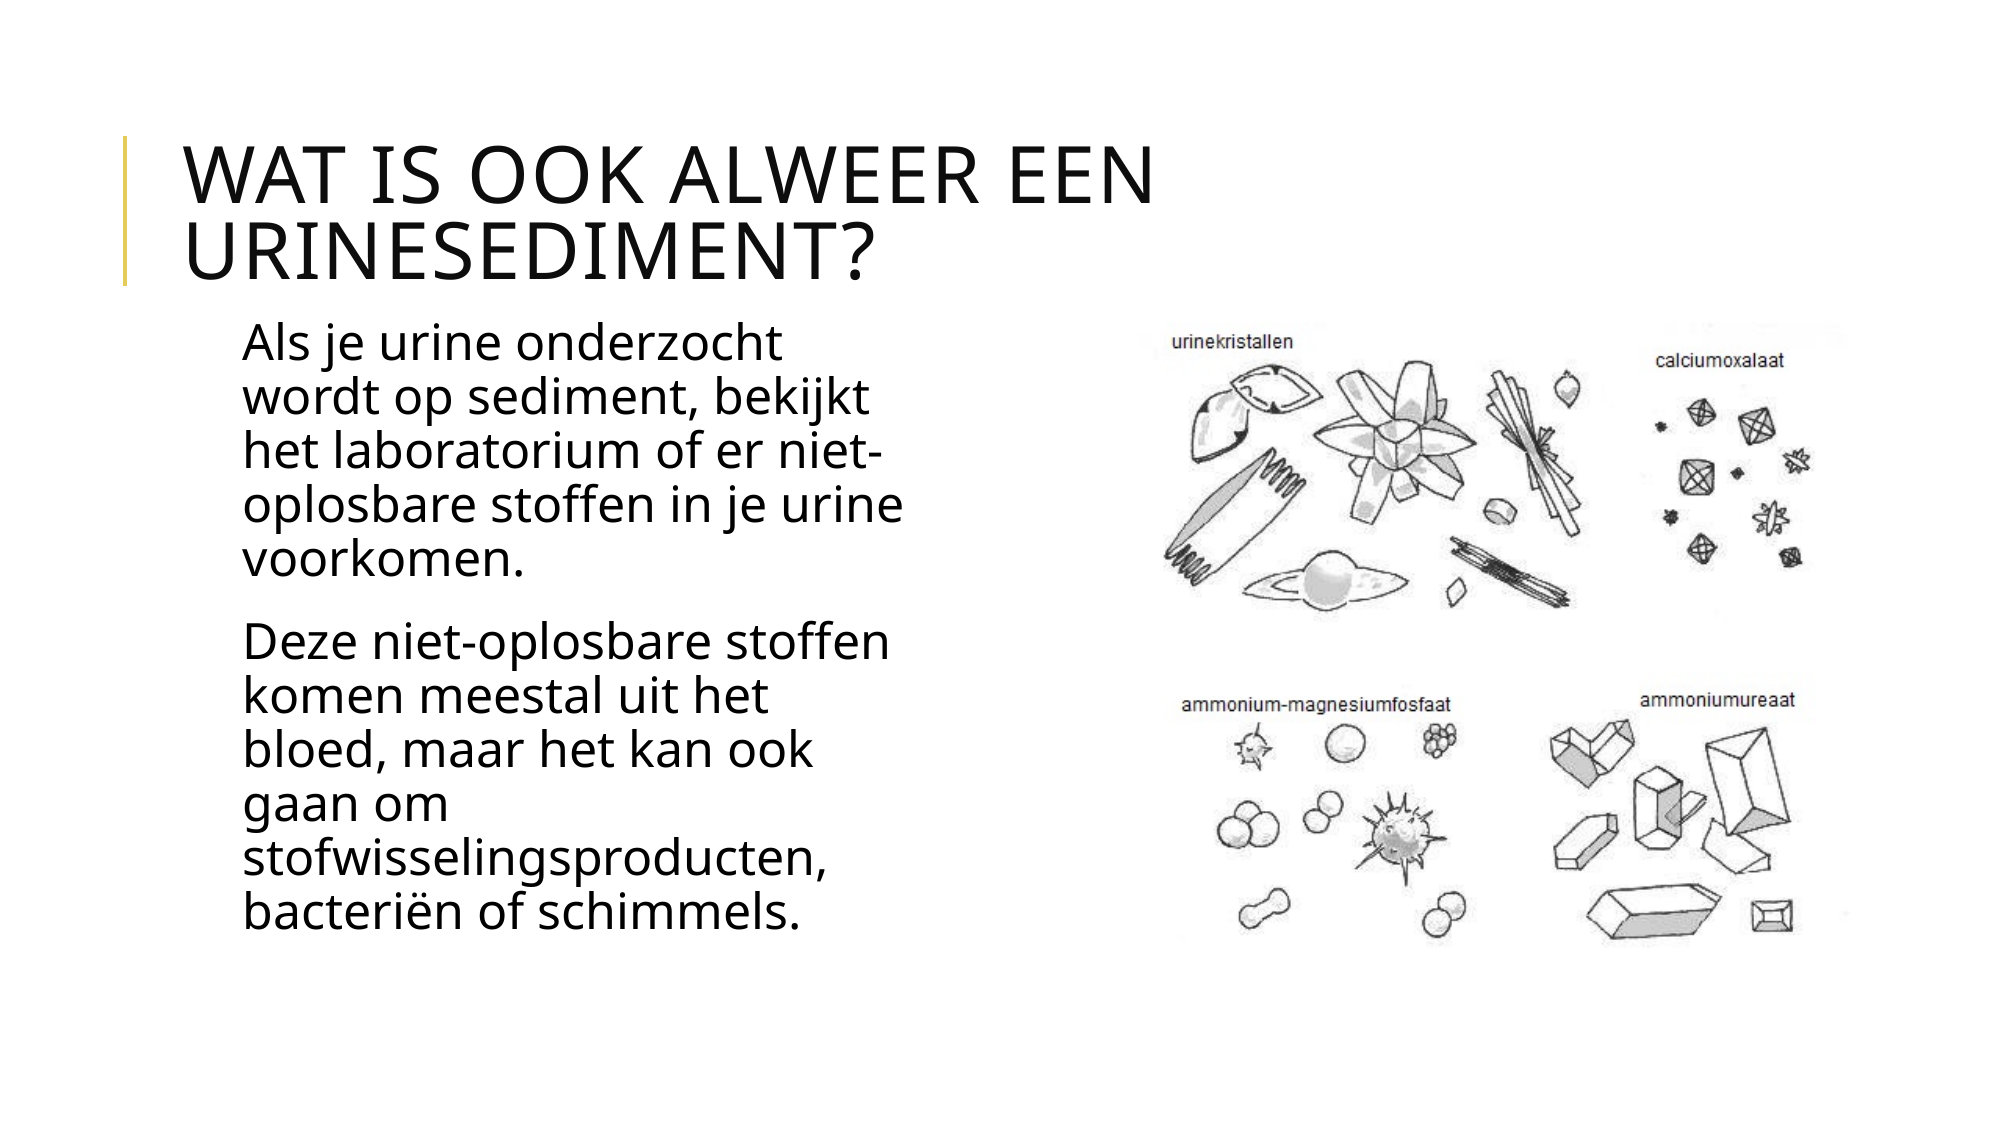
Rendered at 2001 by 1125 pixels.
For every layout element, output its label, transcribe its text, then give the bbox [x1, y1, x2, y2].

list Als je urine onderzocht wordt op sediment, bekijkt het laboratorium of er niet-oplosbare stoffen in je urine voorkomen. Deze niet-oplosbare stoffen komen meestal uit het bloed, maar het kan ook gaan om stofwisselingsproducten, bacteriën of schimmels. [220, 309, 923, 970]
picture [1138, 321, 1851, 990]
title Wat is ook alweer een urinesediment? [168, 96, 1885, 342]
